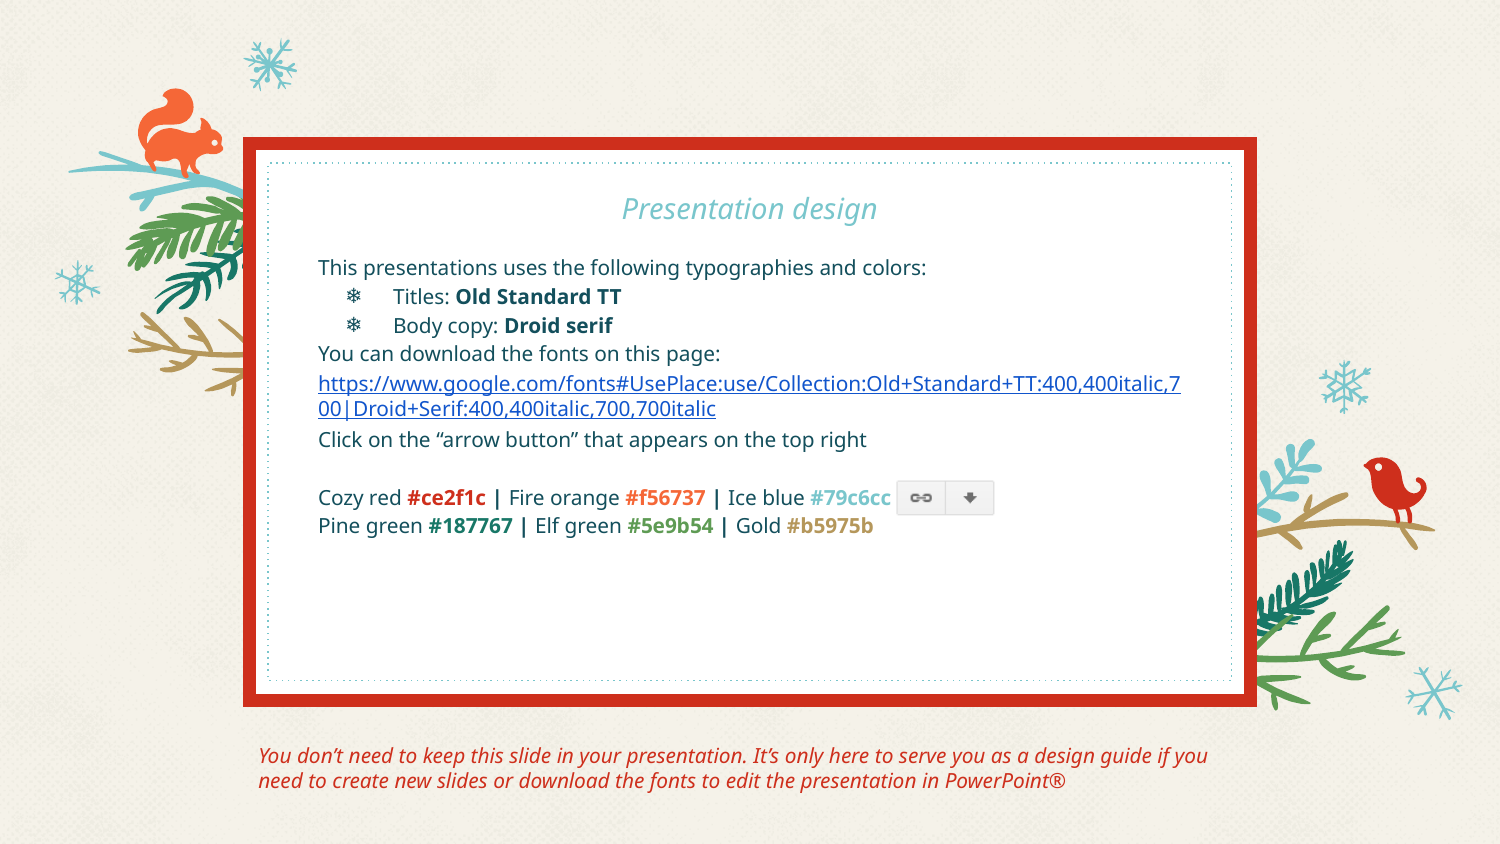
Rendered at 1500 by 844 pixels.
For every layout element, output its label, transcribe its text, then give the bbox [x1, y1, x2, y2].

text_box You don’t need to keep this slide in your presentation. It’s only here to serve you as a design guide if you need to create new slides or download the fonts to edit the presentation in PowerPoint® [243, 728, 1257, 817]
title Presentation design [292, 174, 1208, 254]
list This presentations uses the following typographies and colors: Titles: Old Standard TT Body copy: Droid serif You can download the fonts on this page: https://www.google.com/fonts#UsePlace:use/Collection:Old+Standard+TT:400,400italic,700|Droid+Serif:400,400italic,700,700italic Click on the “arrow button” that appears on the top right Cozy red #ce2f1c | Fire orange #f56737 | Ice blue #79c6cc Pine green #187767 | Elf green #5e9b54 | Gold #b5975b [303, 239, 1197, 676]
picture [0, 0, 1500, 844]
